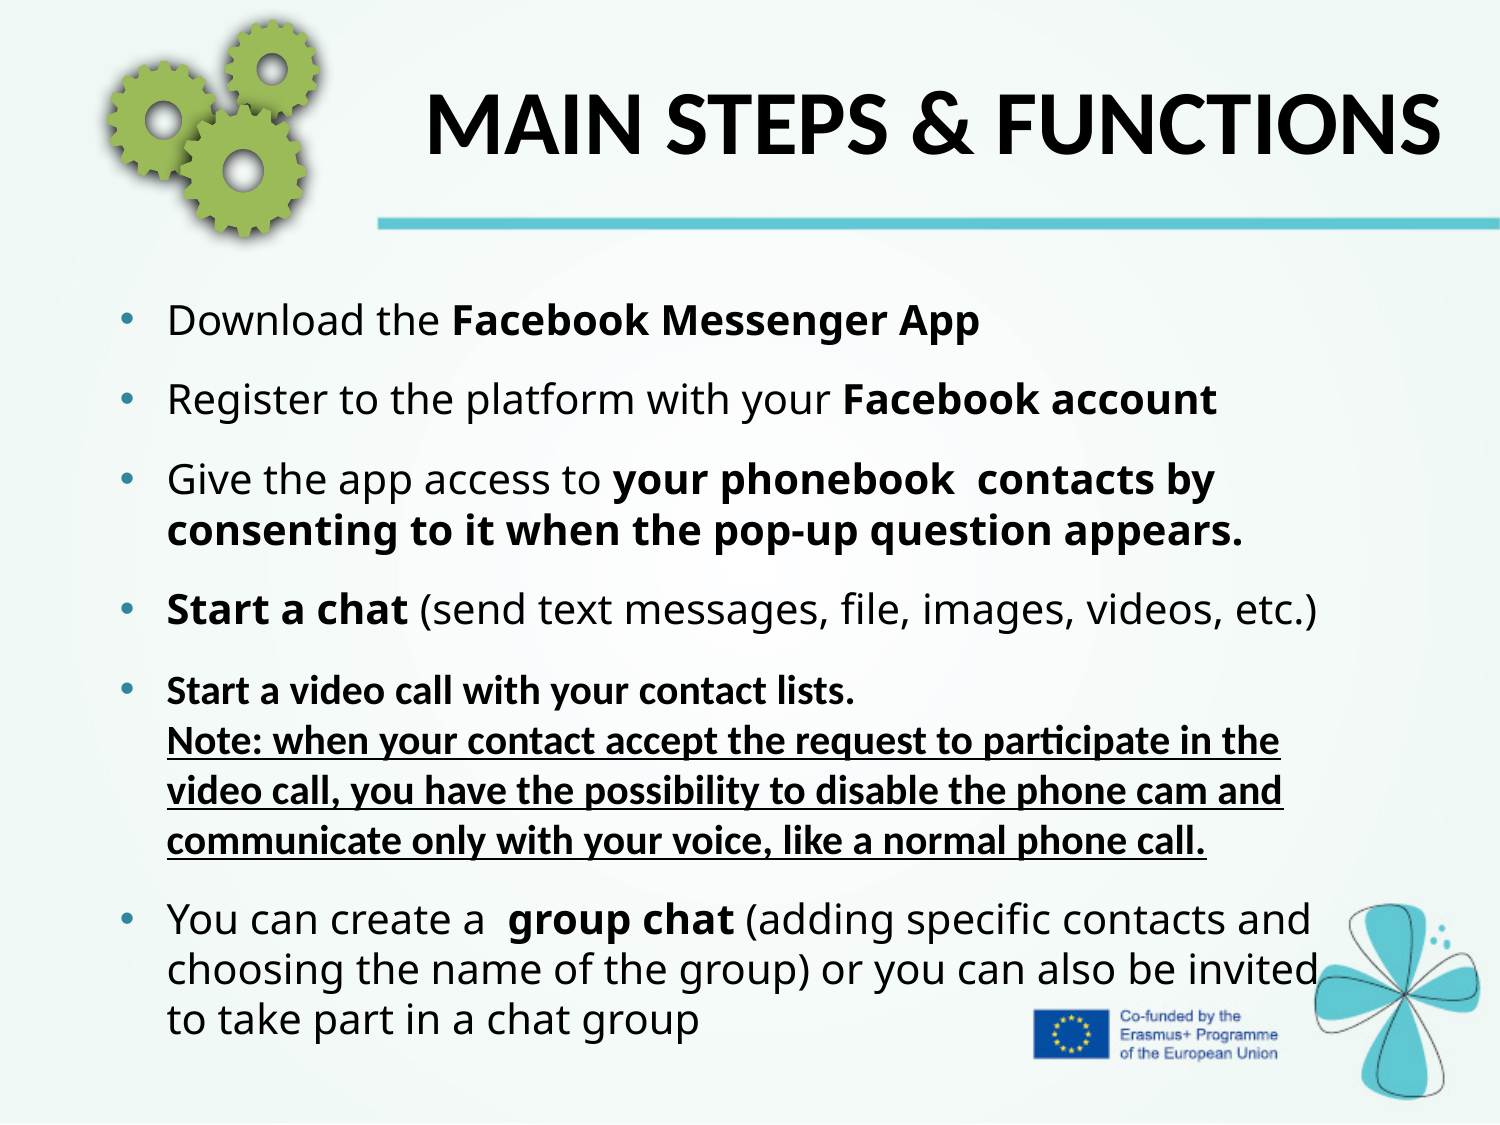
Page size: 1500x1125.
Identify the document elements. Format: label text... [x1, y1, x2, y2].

text_box MAIN STEPS & FUNCTIONS [325, 55, 1459, 180]
picture [0, 0, 1500, 1125]
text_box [106, 19, 320, 237]
text_box Download the Facebook Messenger App Register to the platform with your Facebook account Give the app access to your phonebook contacts by consenting to it when the pop-up question appears. Start a chat (send text messages, file, images, videos, etc.) Start a video call with your contact lists. Note: when your contact accept the request to participate in the video call, you have the possibility to disable the phone cam and communicate only with your voice, like a normal phone call. You can create a group chat (adding specific contacts and choosing the name of the group) or you can also be invited to take part in a chat group [105, 285, 1376, 1051]
